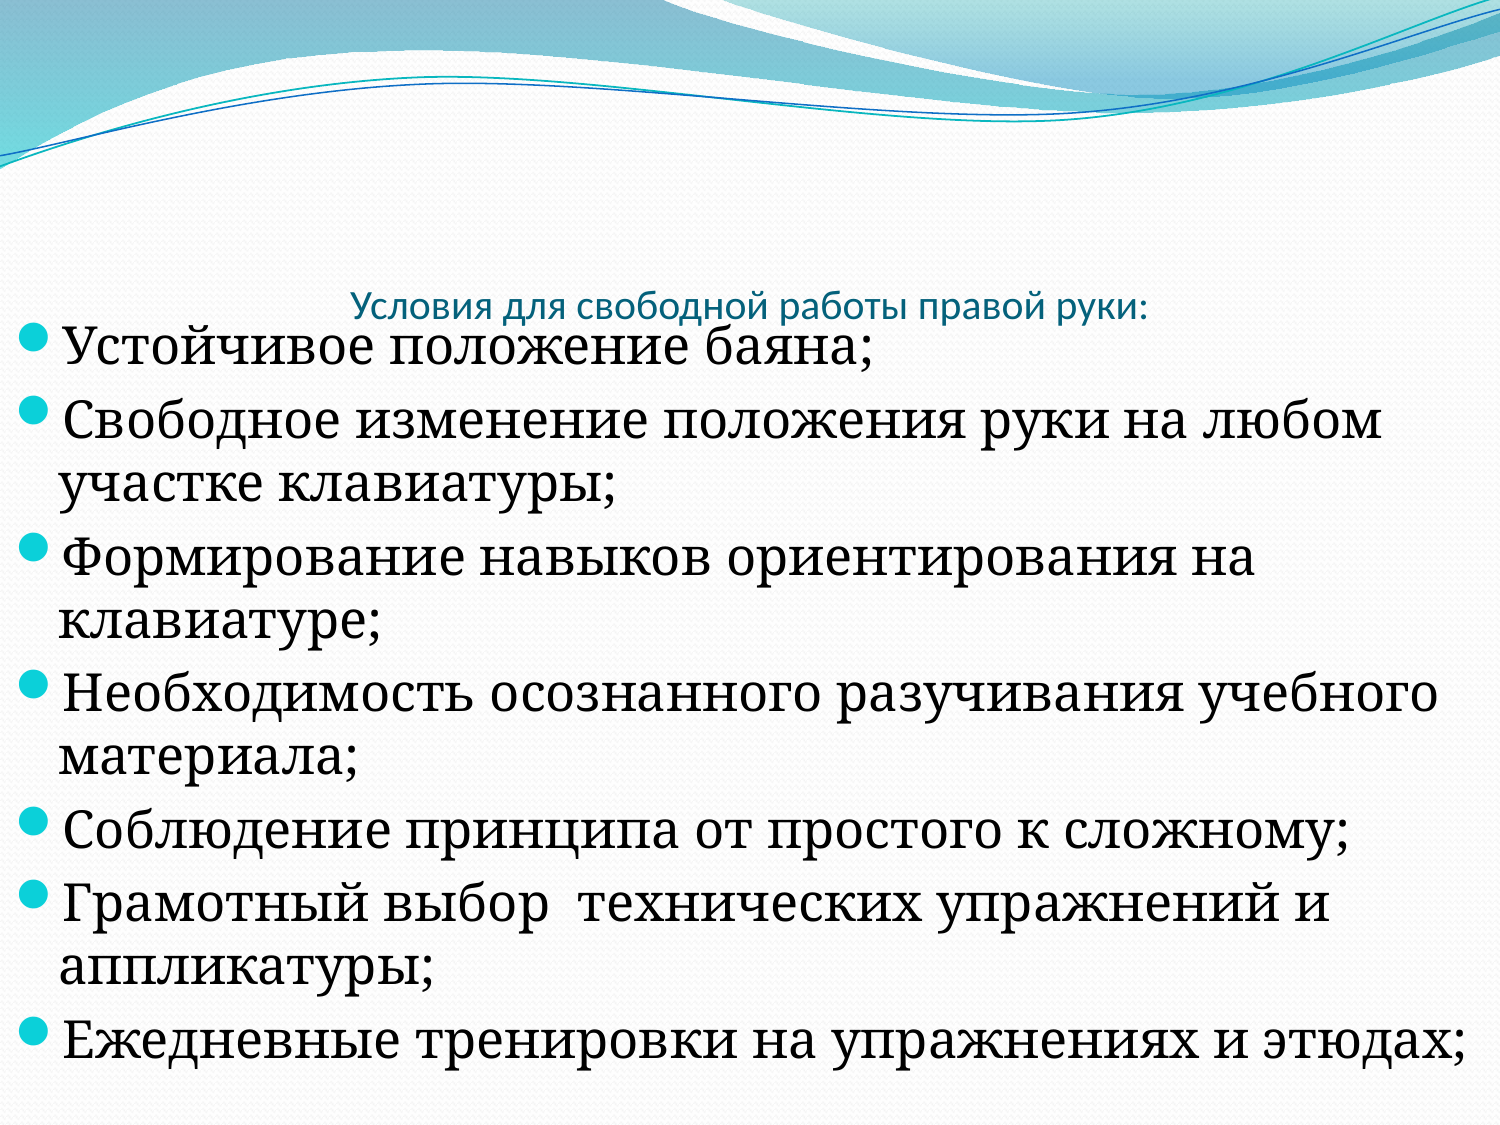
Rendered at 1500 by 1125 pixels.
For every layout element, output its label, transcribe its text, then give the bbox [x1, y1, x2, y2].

list Устойчивое положение баяна; Свободное изменение положения руки на любом участке клавиатуры; Формирование навыков ориентирования на клавиатуре; Необходимость осознанного разучивания учебного материала; Соблюдение принципа от простого к сложному; Грамотный выбор технических упражнений и аппликатуры; Ежедневные тренировки на упражнениях и этюдах; [0, 304, 1500, 1125]
title Условия для свободной работы правой руки: [0, 117, 1500, 304]
